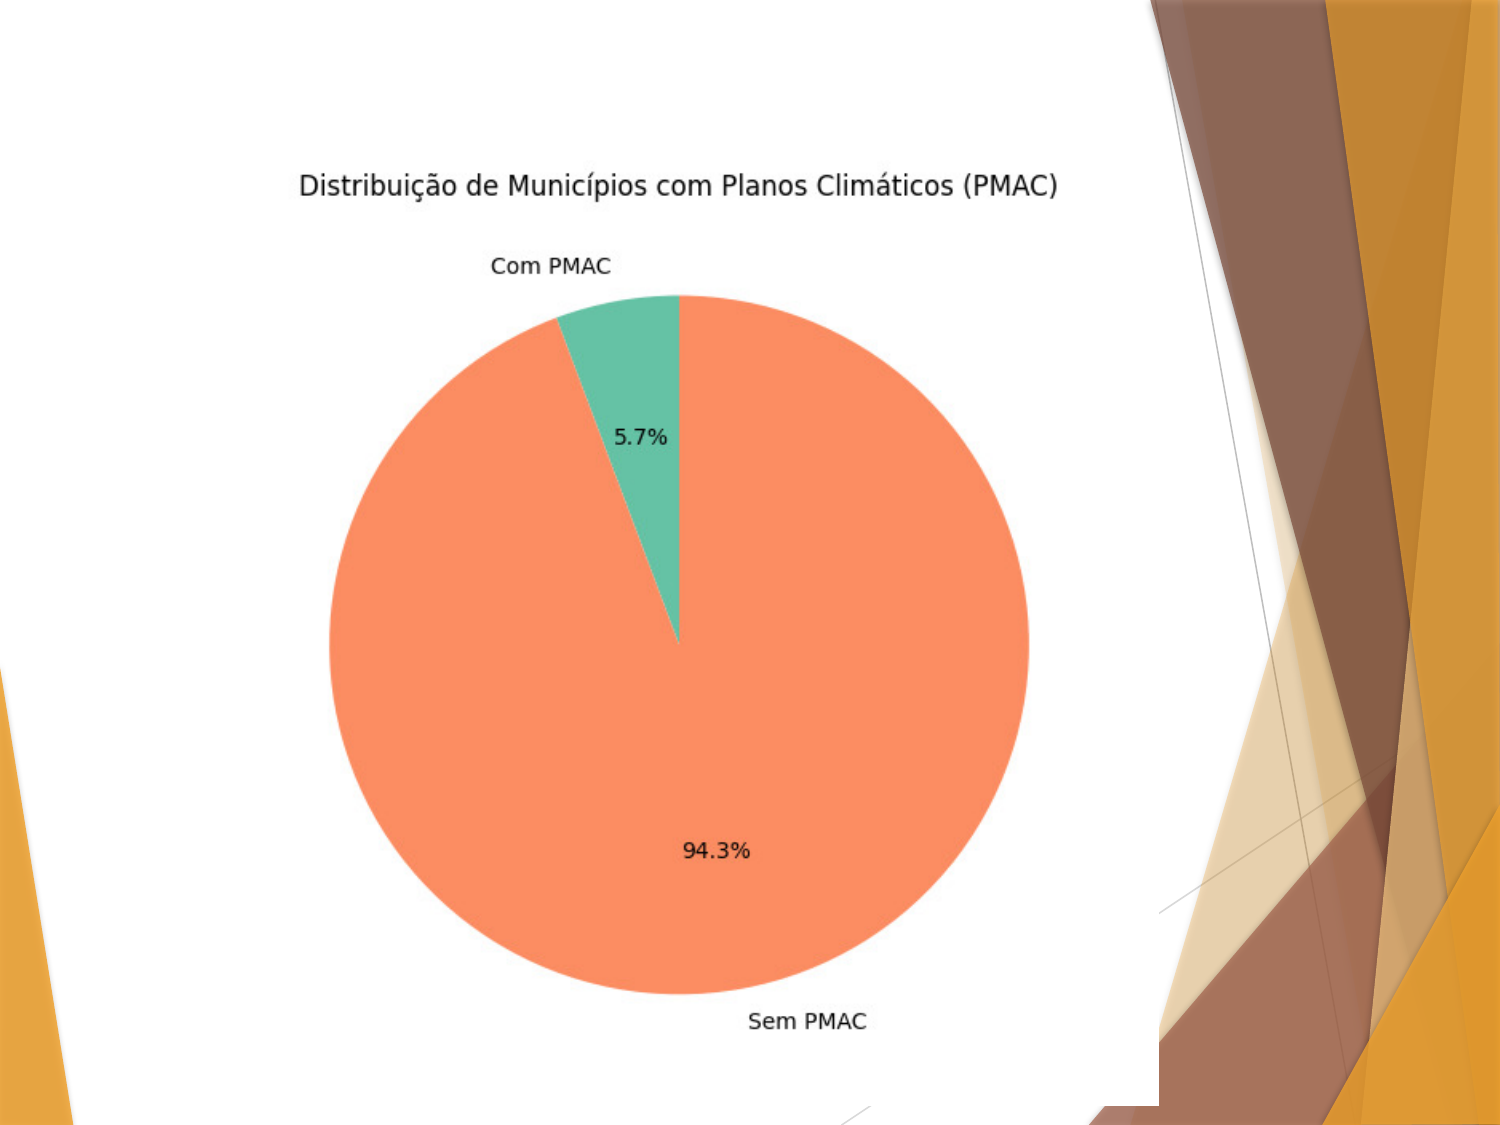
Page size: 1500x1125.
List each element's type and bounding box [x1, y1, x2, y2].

list [199, 147, 1159, 1107]
